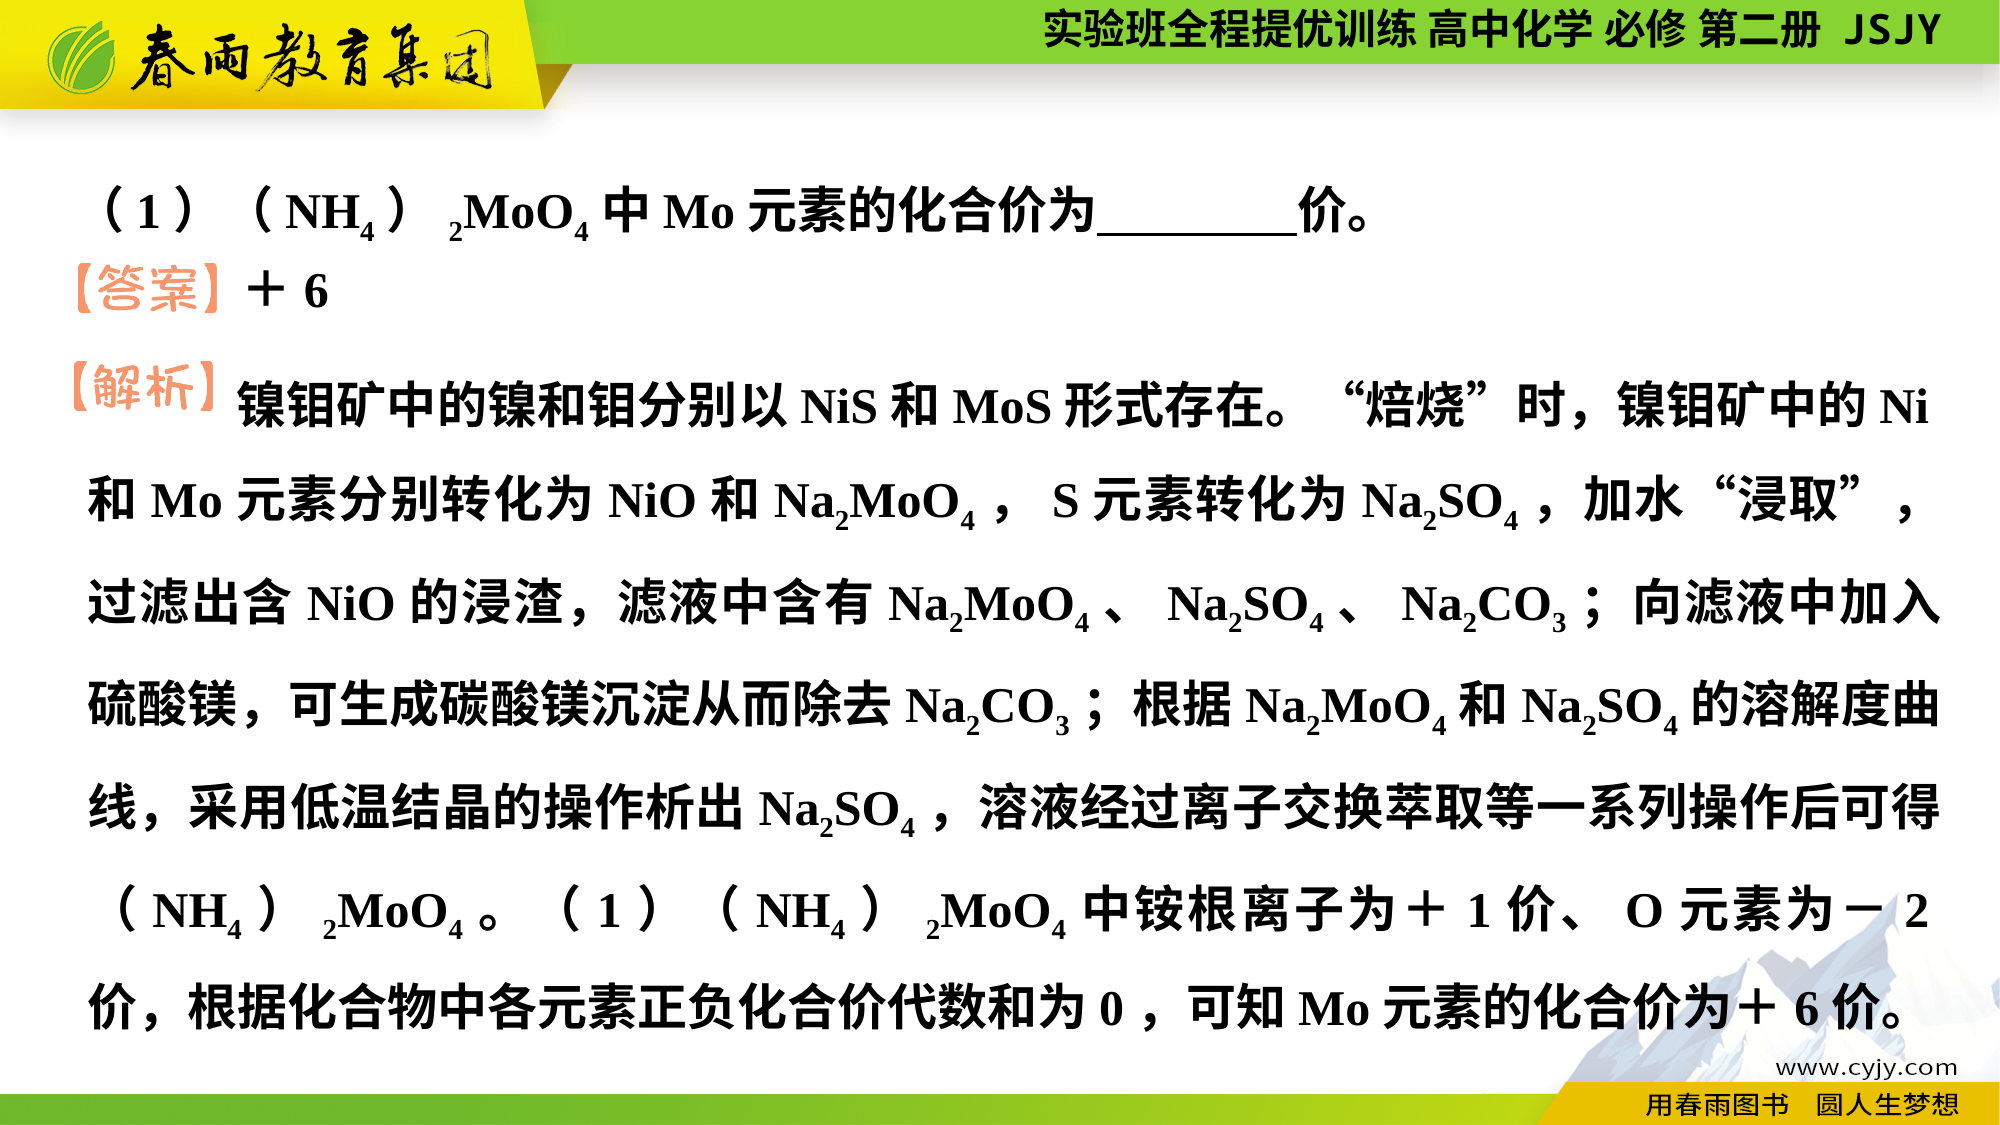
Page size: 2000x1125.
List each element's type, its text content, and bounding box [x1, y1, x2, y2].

list （1）（NH4）2MoO4中Mo元素的化合价为 价。 [59, 137, 1944, 232]
text_box ＋6 [227, 250, 344, 326]
text_box 镍钼矿中的镍和钼分别以NiS和MoS形式存在。“焙烧”时，镍钼矿中的Ni和Mo元素分别转化为NiO和Na2MoO4，S元素转化为Na2SO4，加水“浸取”，过滤出含NiO的浸渣，滤液中含有Na2MoO4、Na2SO4、Na2CO3；向滤液中加入硫酸镁，可生成碳酸镁沉淀从而除去Na2CO3；根据Na2MoO4和Na2SO4的溶解度曲线，采用低温结晶的操作析出Na2SO4，溶液经过离子交换萃取等一系列操作后可得（NH4）2MoO4。（1）（NH4）2MoO4中铵根离子为＋1价、O元素为－2价，根据化合物中各元素正负化合价代数和为0，可知Mo元素的化合价为＋6价。 [72, 336, 1957, 1044]
picture [0, 0, 2000, 1125]
